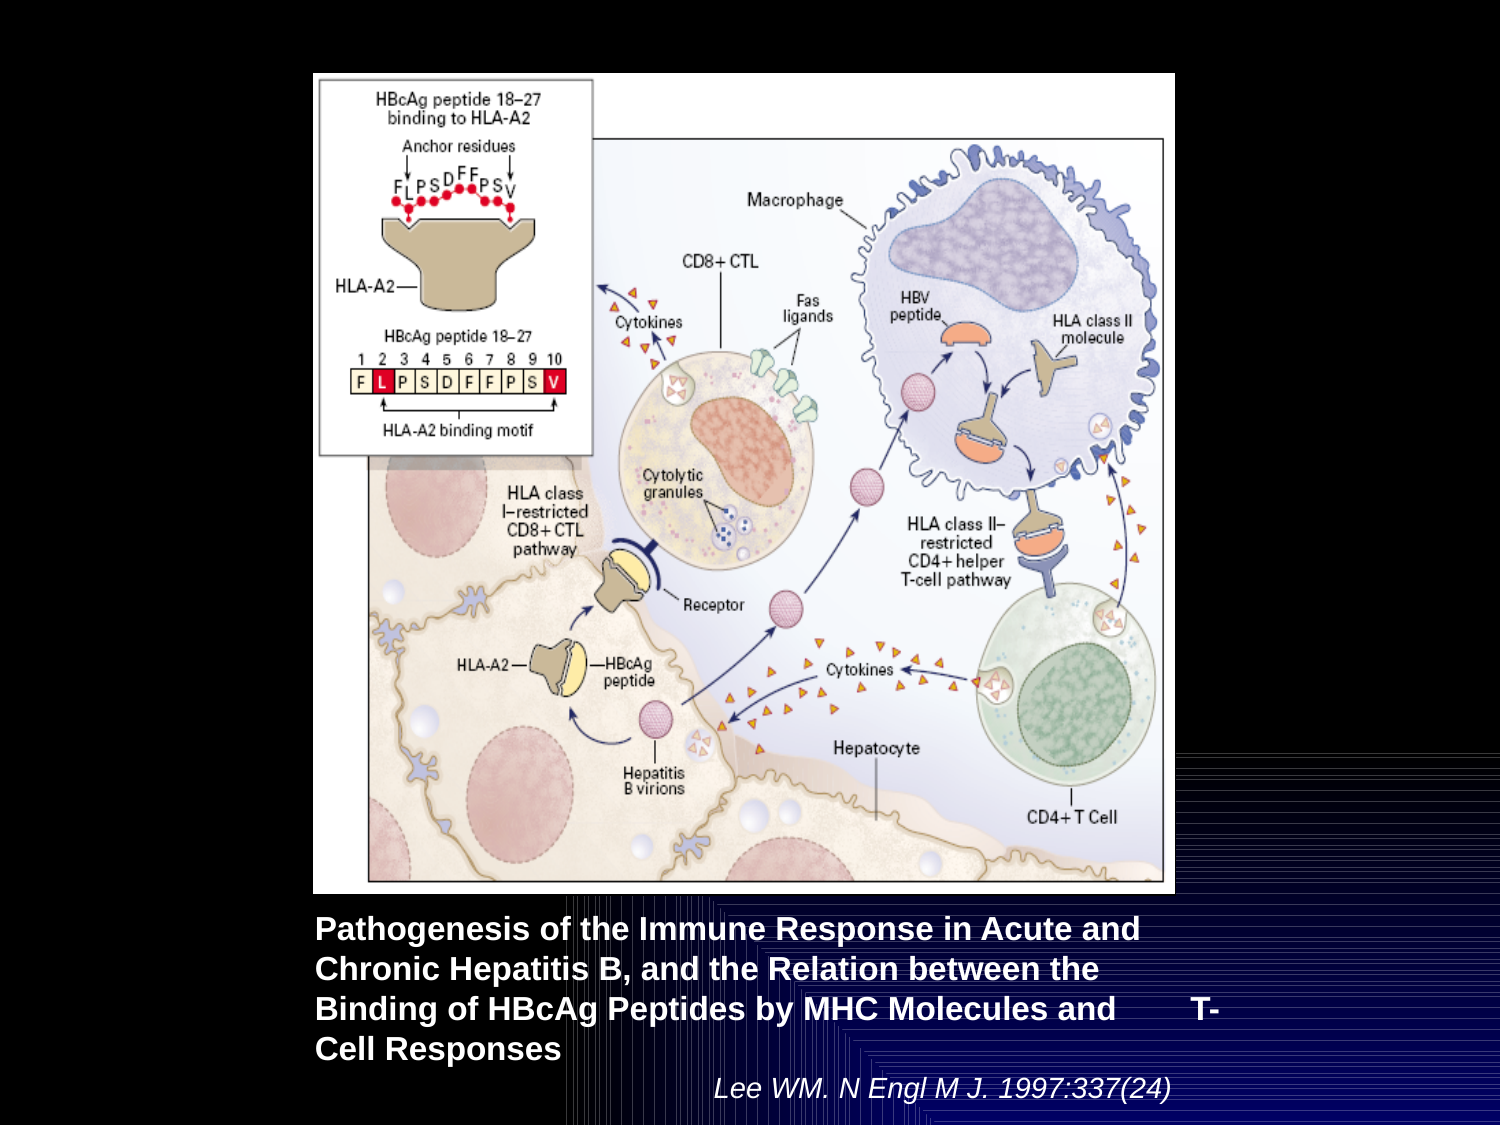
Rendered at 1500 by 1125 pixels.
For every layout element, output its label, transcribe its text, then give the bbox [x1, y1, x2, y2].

picture [312, 72, 1176, 895]
text_box Pathogenesis of the Immune Response in Acute and Chronic Hepatitis B, and the Relation between the Binding of HBcAg Peptides by MHC Molecules and T-Cell Responses [300, 899, 1238, 1075]
text_box Lee WM. N Engl M J. 1997:337(24) [662, 1062, 1188, 1113]
